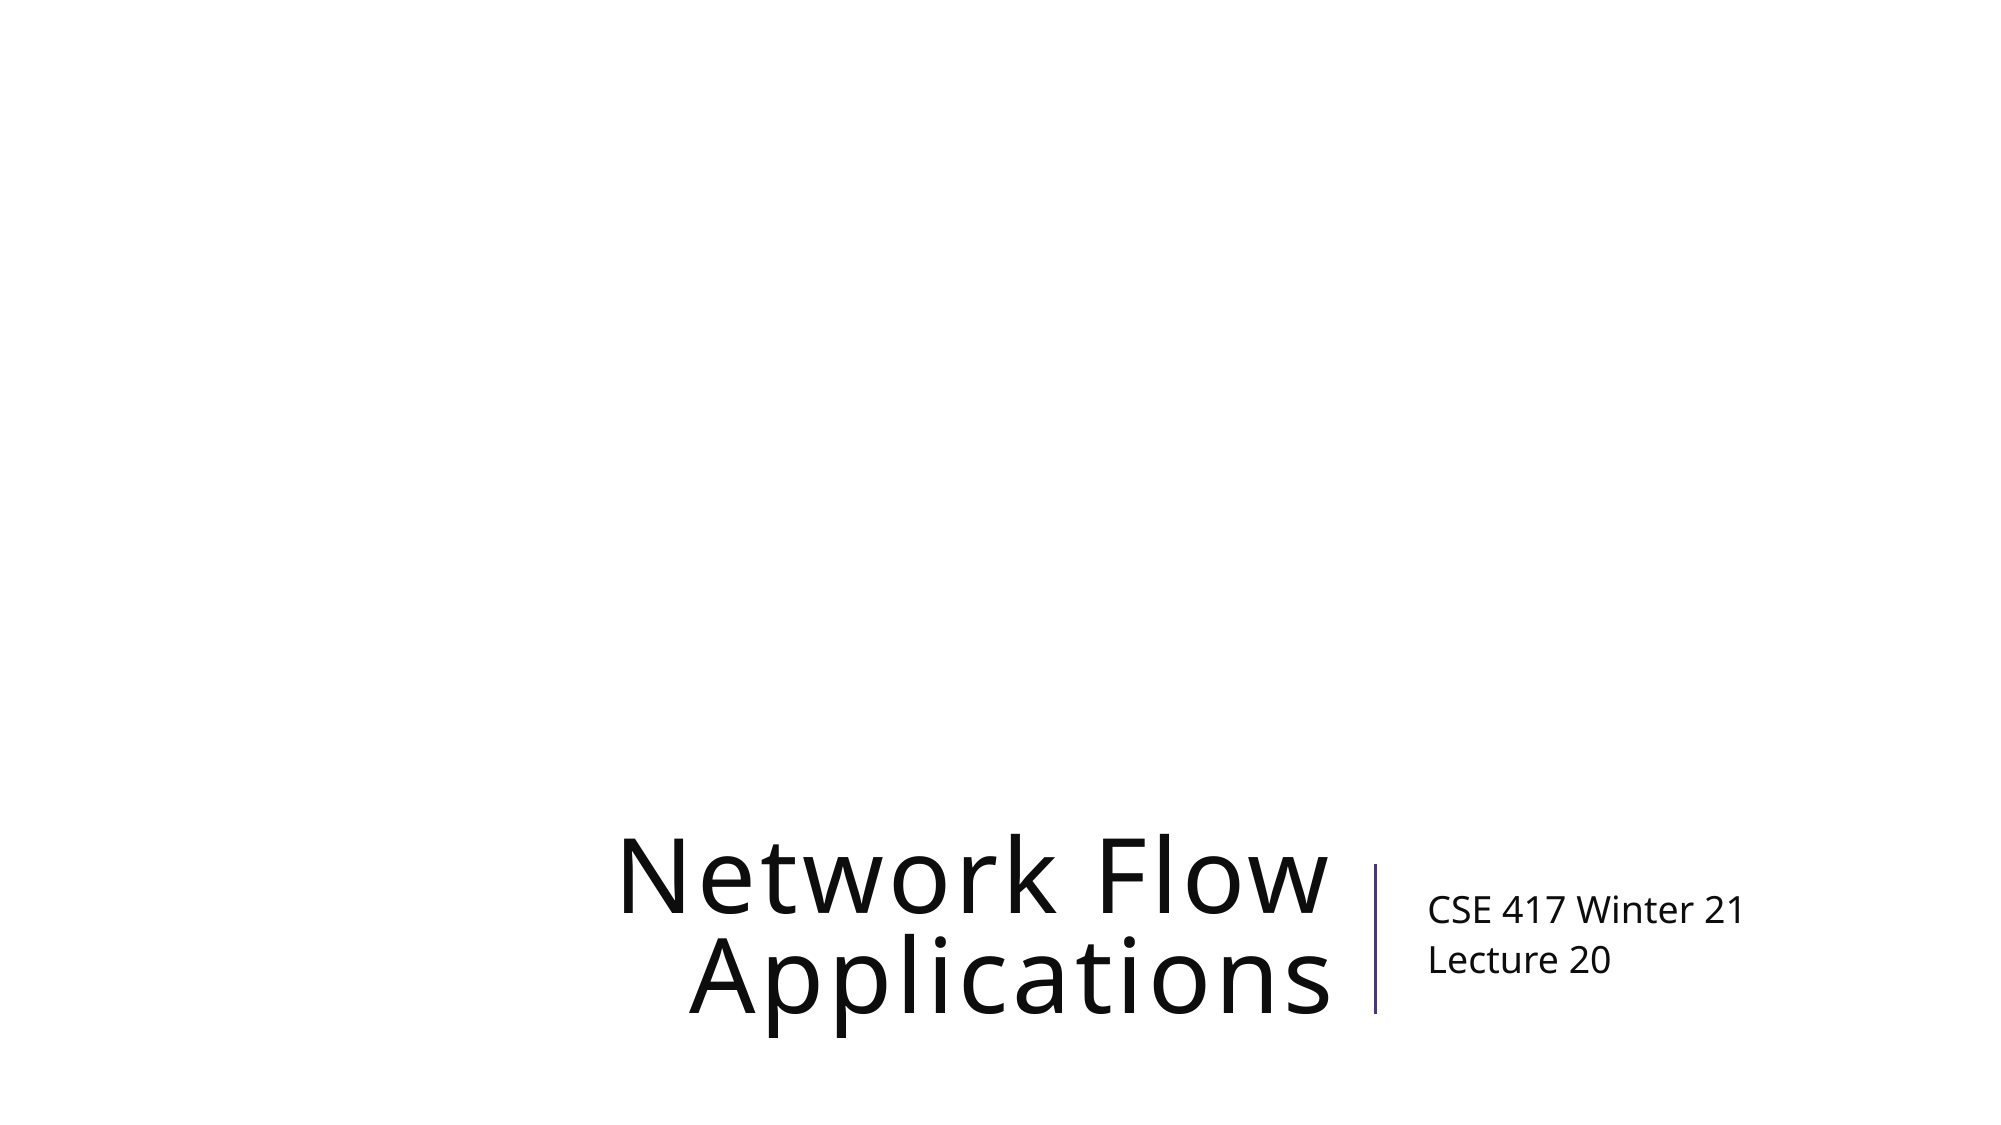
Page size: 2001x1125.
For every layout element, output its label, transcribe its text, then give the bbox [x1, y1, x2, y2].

title Network Flow Applications [75, 813, 1350, 1054]
subtitle CSE 417 Winter 21 Lecture 20 [1412, 813, 1938, 1054]
